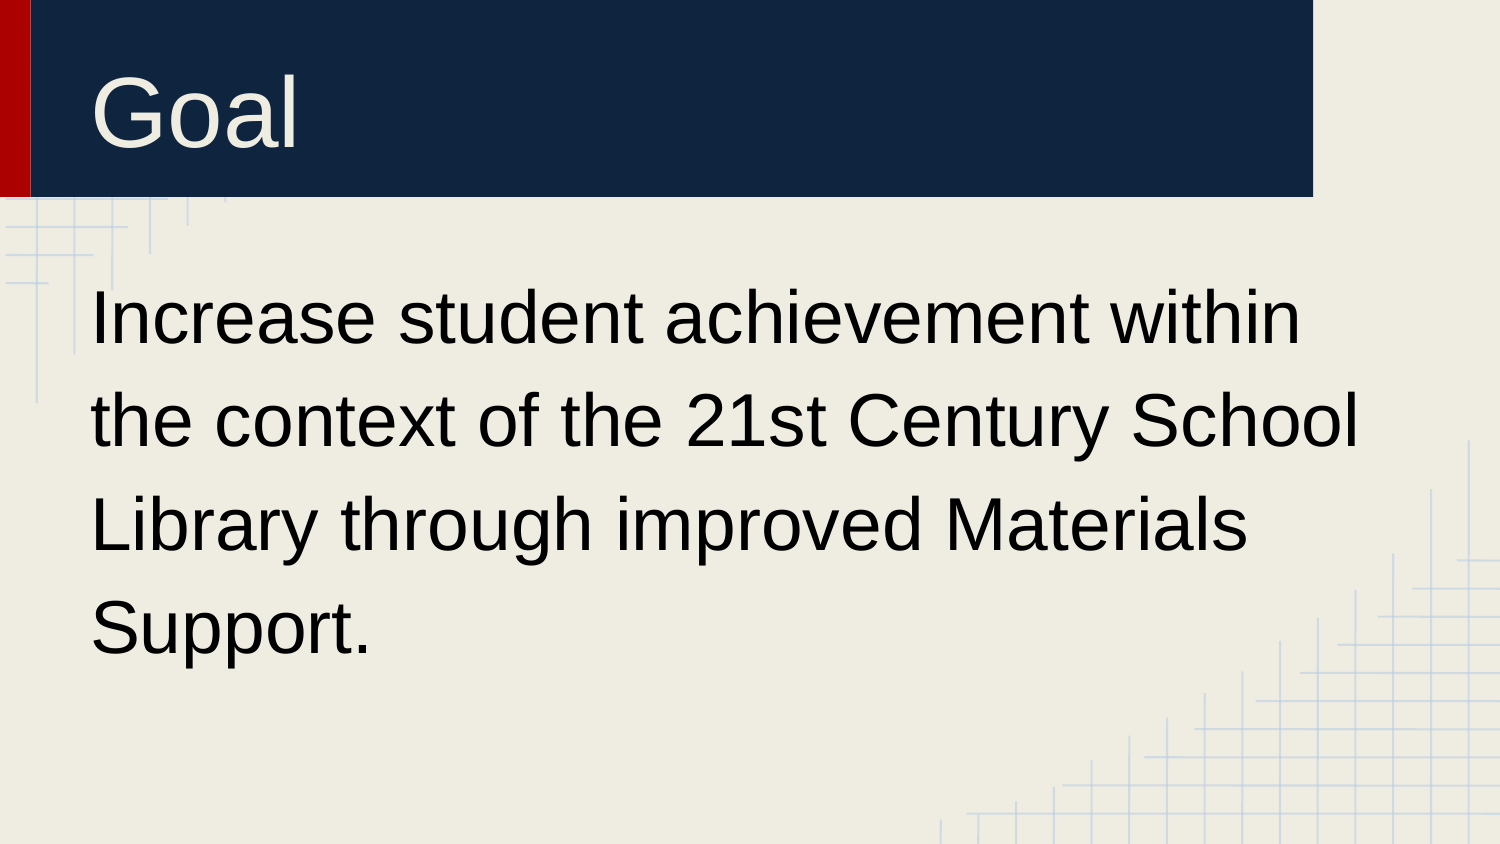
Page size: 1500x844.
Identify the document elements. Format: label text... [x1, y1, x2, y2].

list Increase student achievement within the context of the 21st Century School Library through improved Materials Support. [75, 239, 1425, 473]
title Goal [75, 16, 1276, 183]
